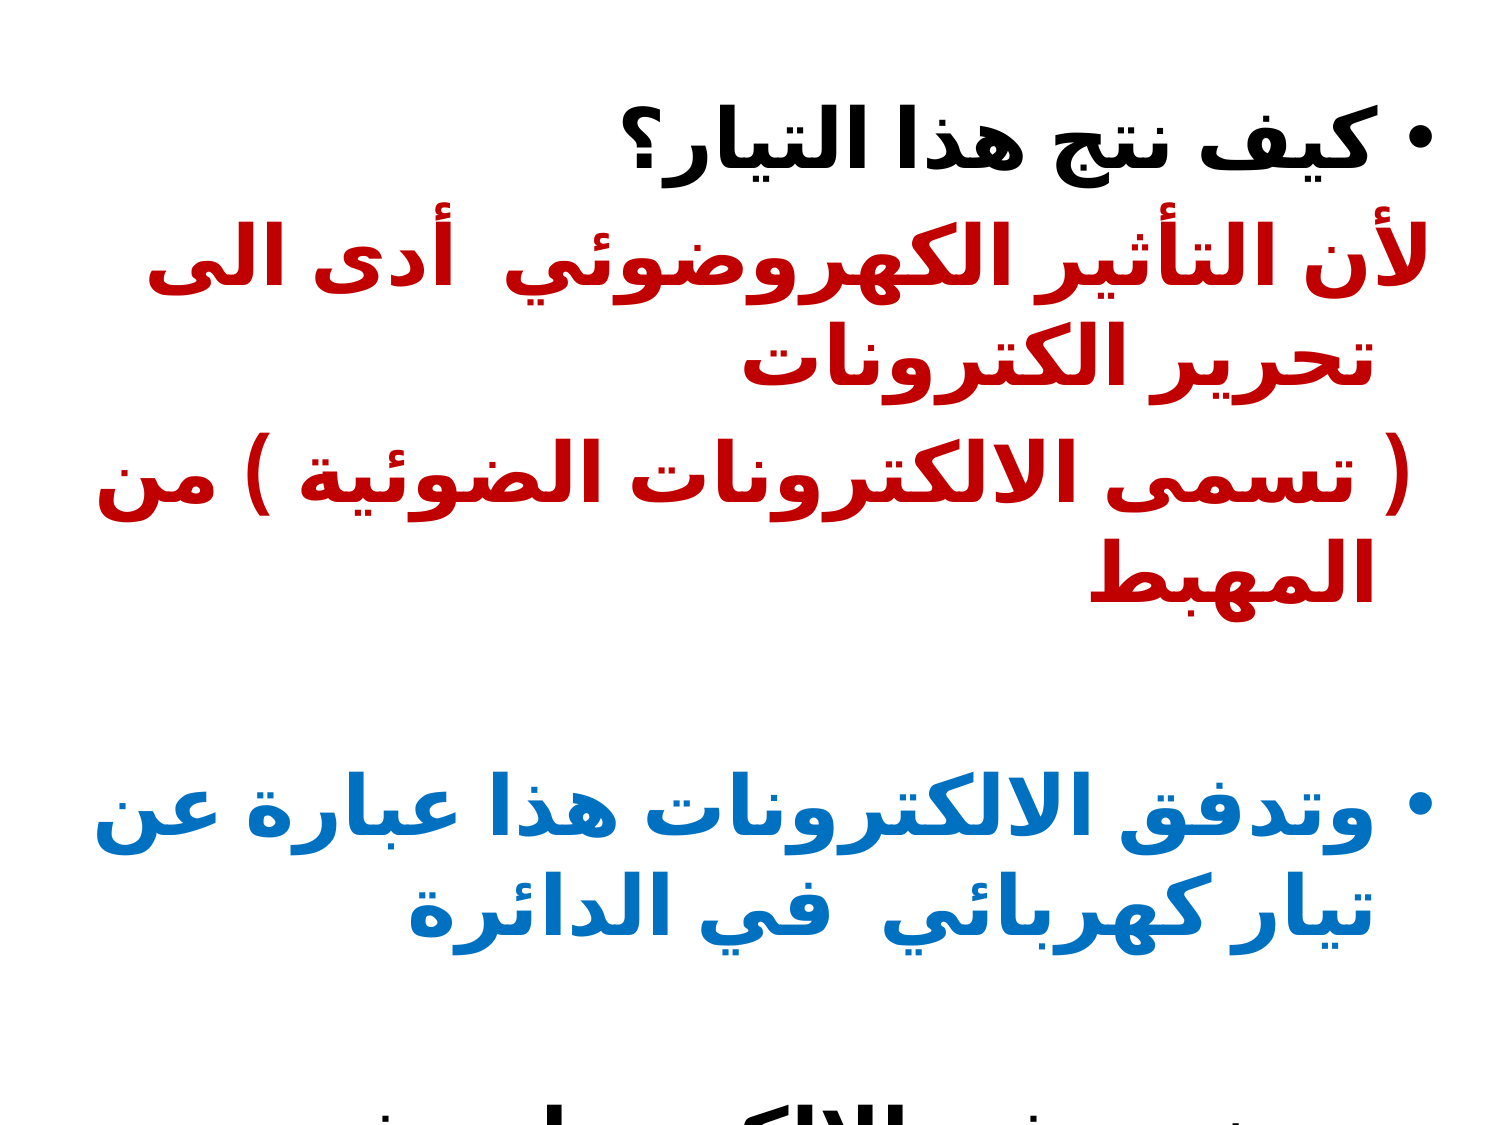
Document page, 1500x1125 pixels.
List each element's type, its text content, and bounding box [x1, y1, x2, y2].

list كيف نتج هذا التيار؟ لأن التأثير الكهروضوئي أدى الى تحرير الكترونات ( تسمى الالكترونات الضوئية ) من المهبط وتدفق الالكترونات هذا عبارة عن تيار كهربائي في الدائرة حيث تتدفق الالكترونات في اتجاه المصعد (+) [41, 78, 1451, 821]
